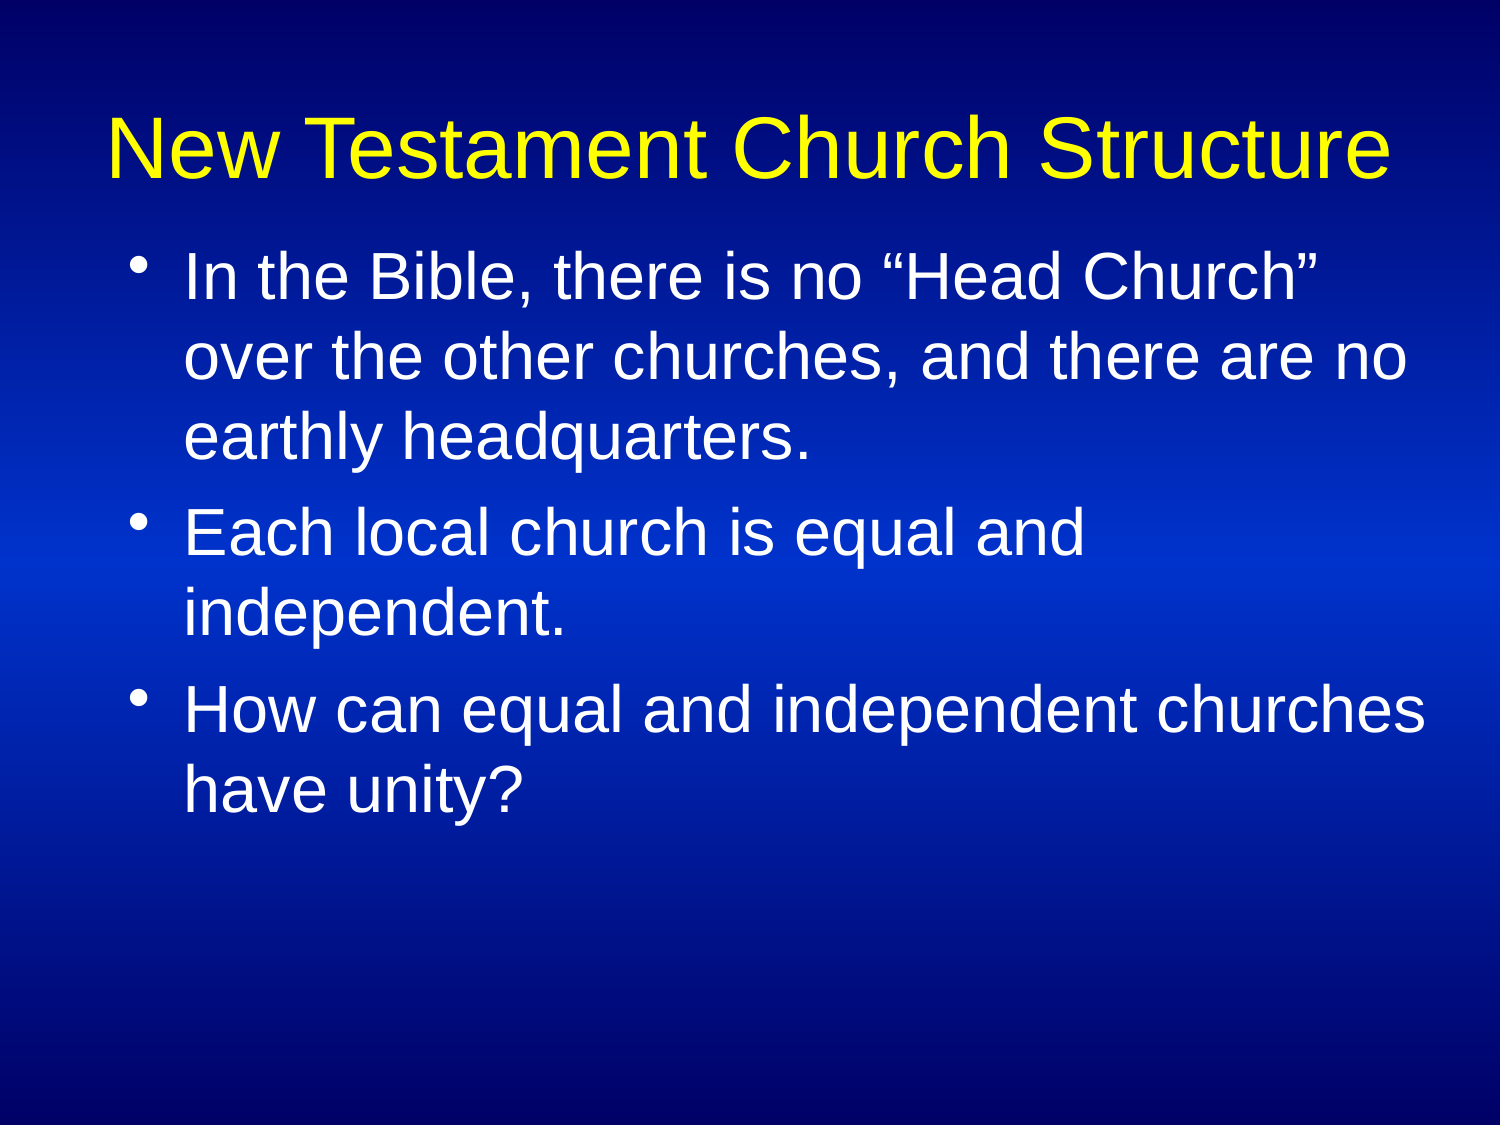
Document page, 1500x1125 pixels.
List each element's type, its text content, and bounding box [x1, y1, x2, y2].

title New Testament Church Structure [37, 50, 1463, 238]
list In the Bible, there is no “Head Church” over the other churches, and there are no earthly headquarters. Each local church is equal and independent. How can equal and independent churches have unity? [112, 224, 1463, 1050]
